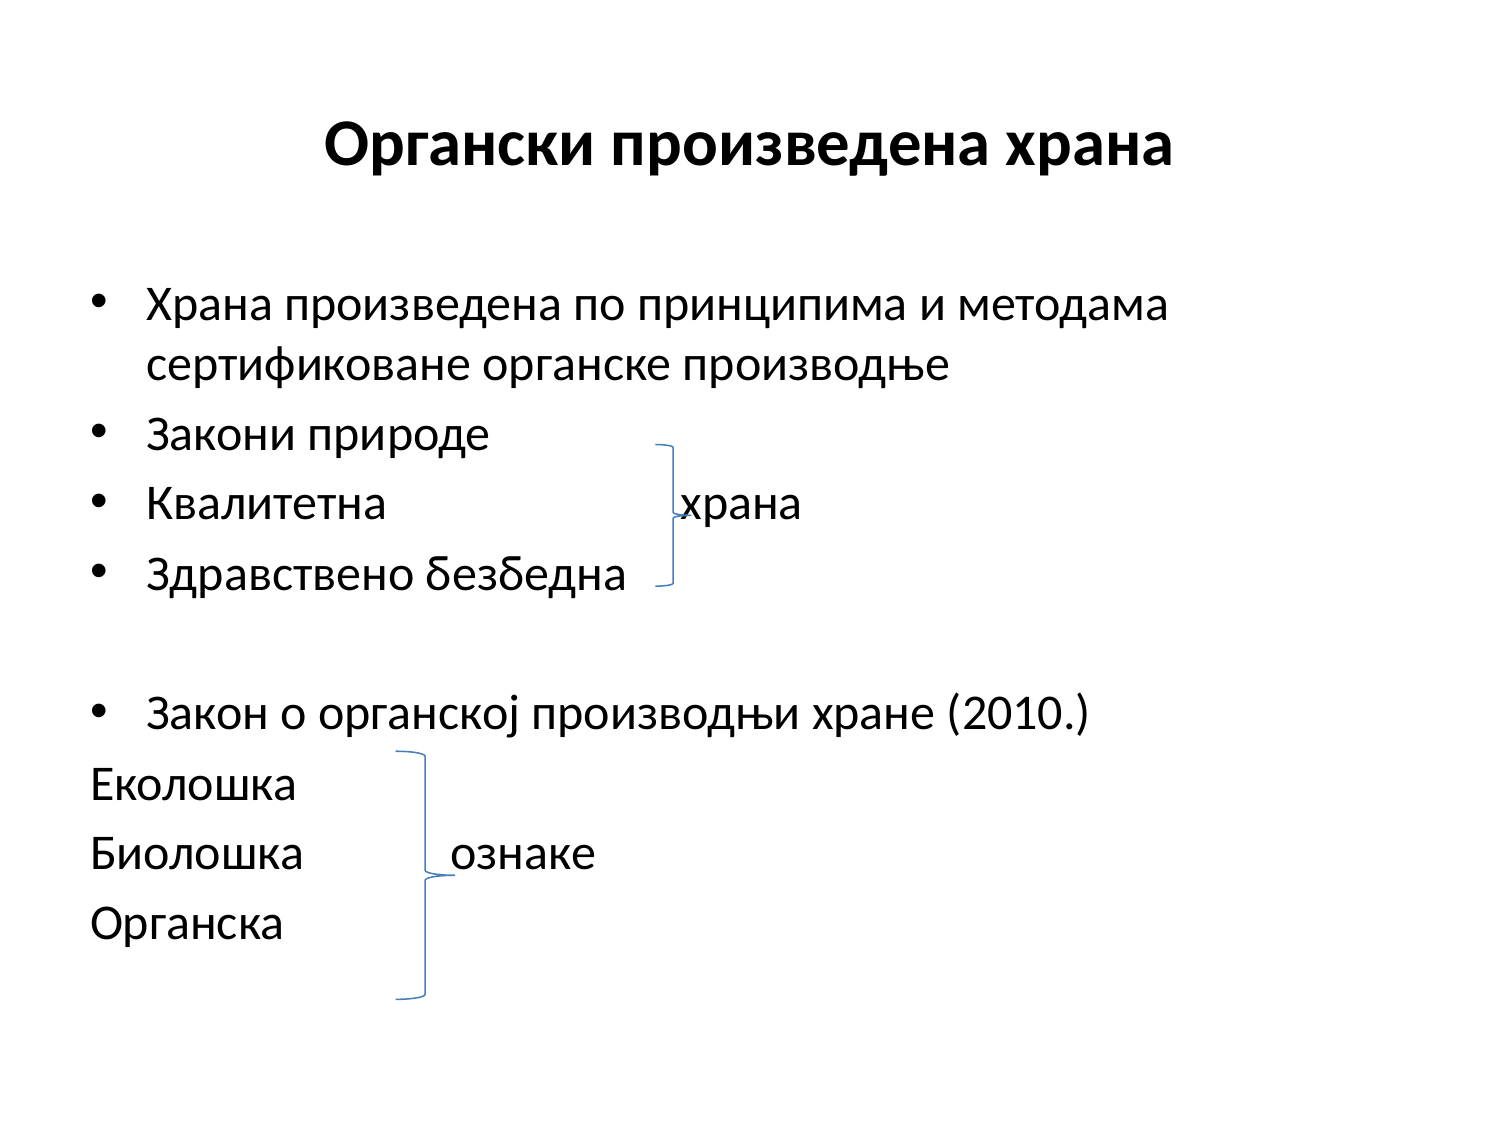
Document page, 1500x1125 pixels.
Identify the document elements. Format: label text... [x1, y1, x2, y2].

title Органски произведена храна [74, 44, 1426, 233]
text_box [655, 443, 692, 587]
list Храна произведена по принципима и методама сертификоване органске производње Закони природе Квалитетна храна Здравствено безбедна Закон о органској производњи хране (2010.) Еколошка Биолошка ознаке Органска [74, 262, 1426, 1006]
text_box [395, 750, 456, 1001]
